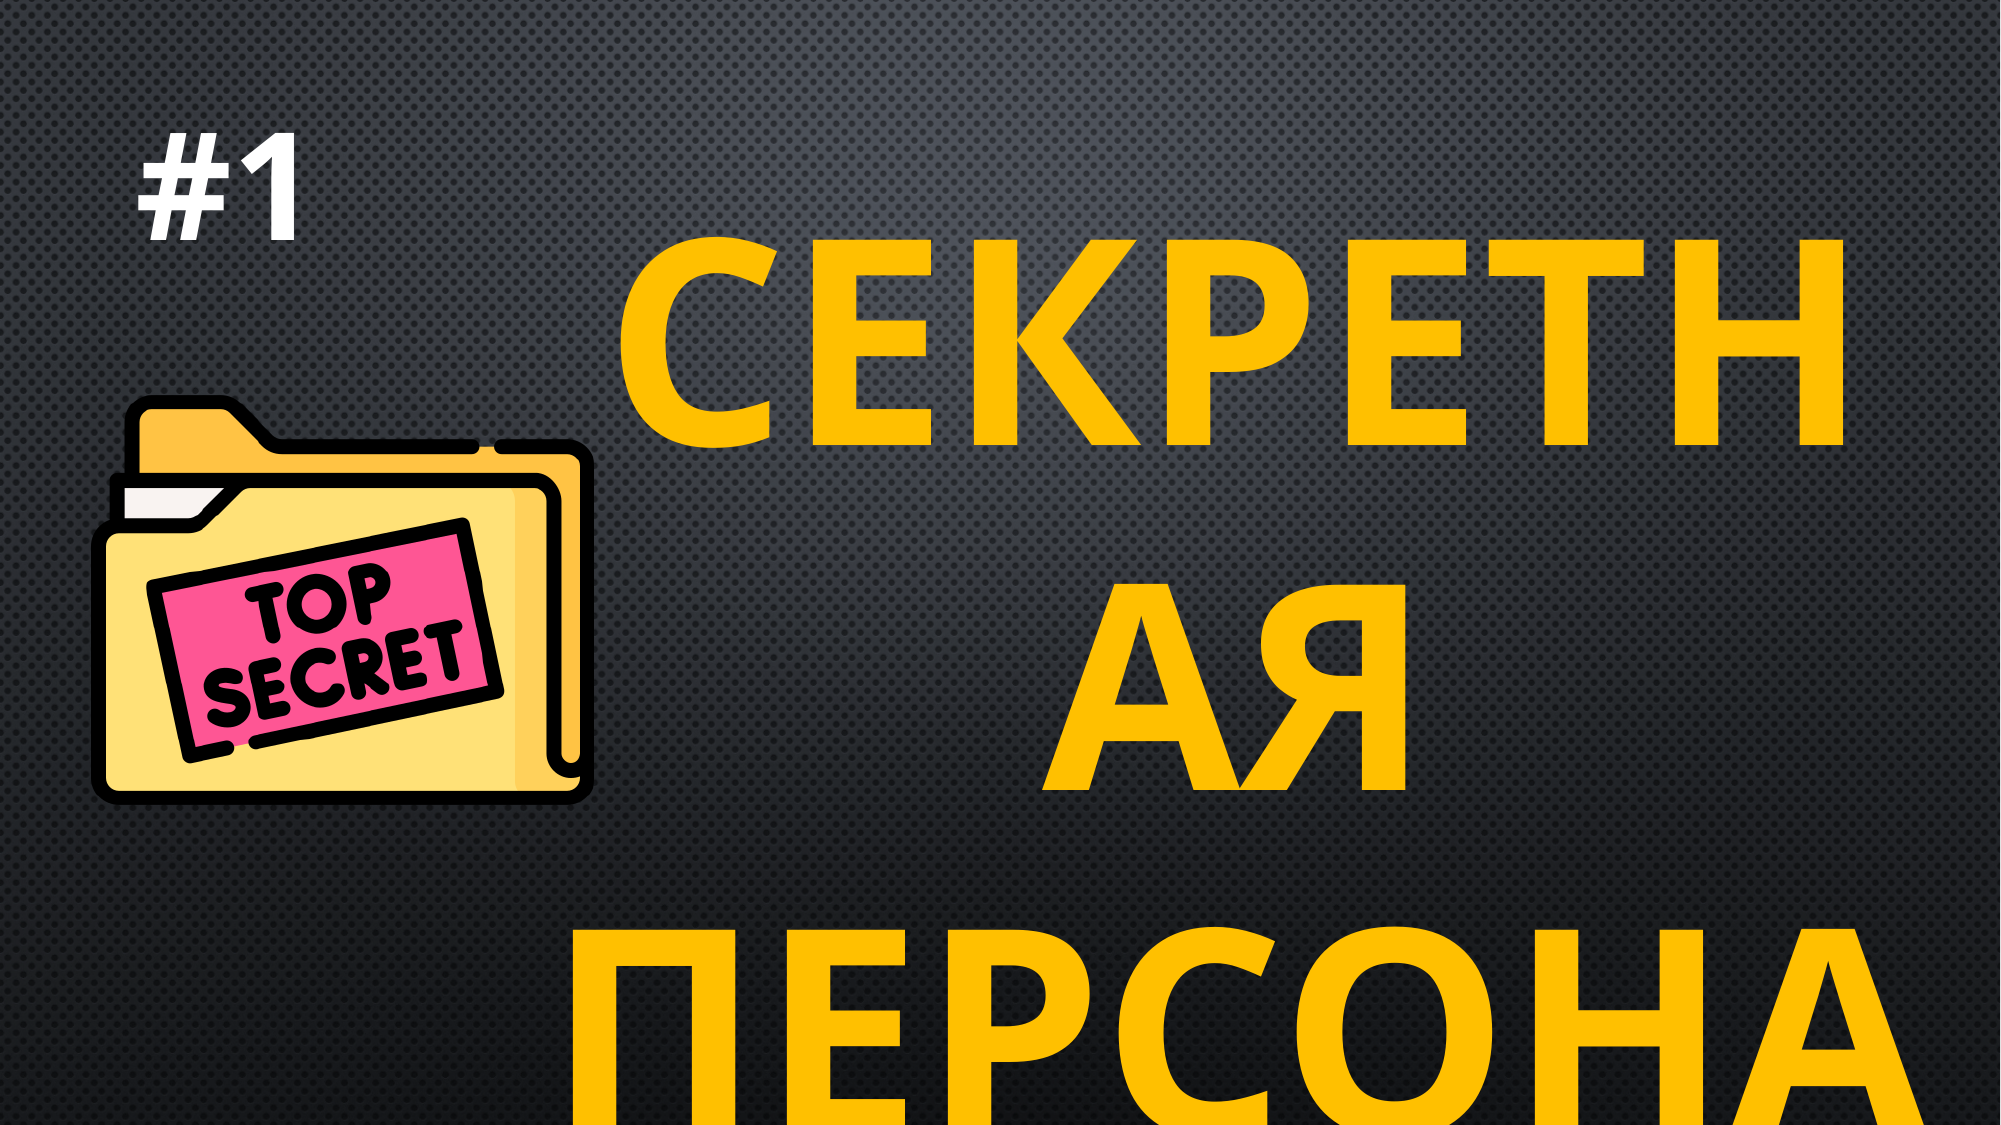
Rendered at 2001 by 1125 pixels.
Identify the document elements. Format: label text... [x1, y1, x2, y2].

text_box #1 [78, 83, 375, 283]
picture [91, 348, 594, 851]
text_box Секретная Персона [504, 150, 1971, 387]
